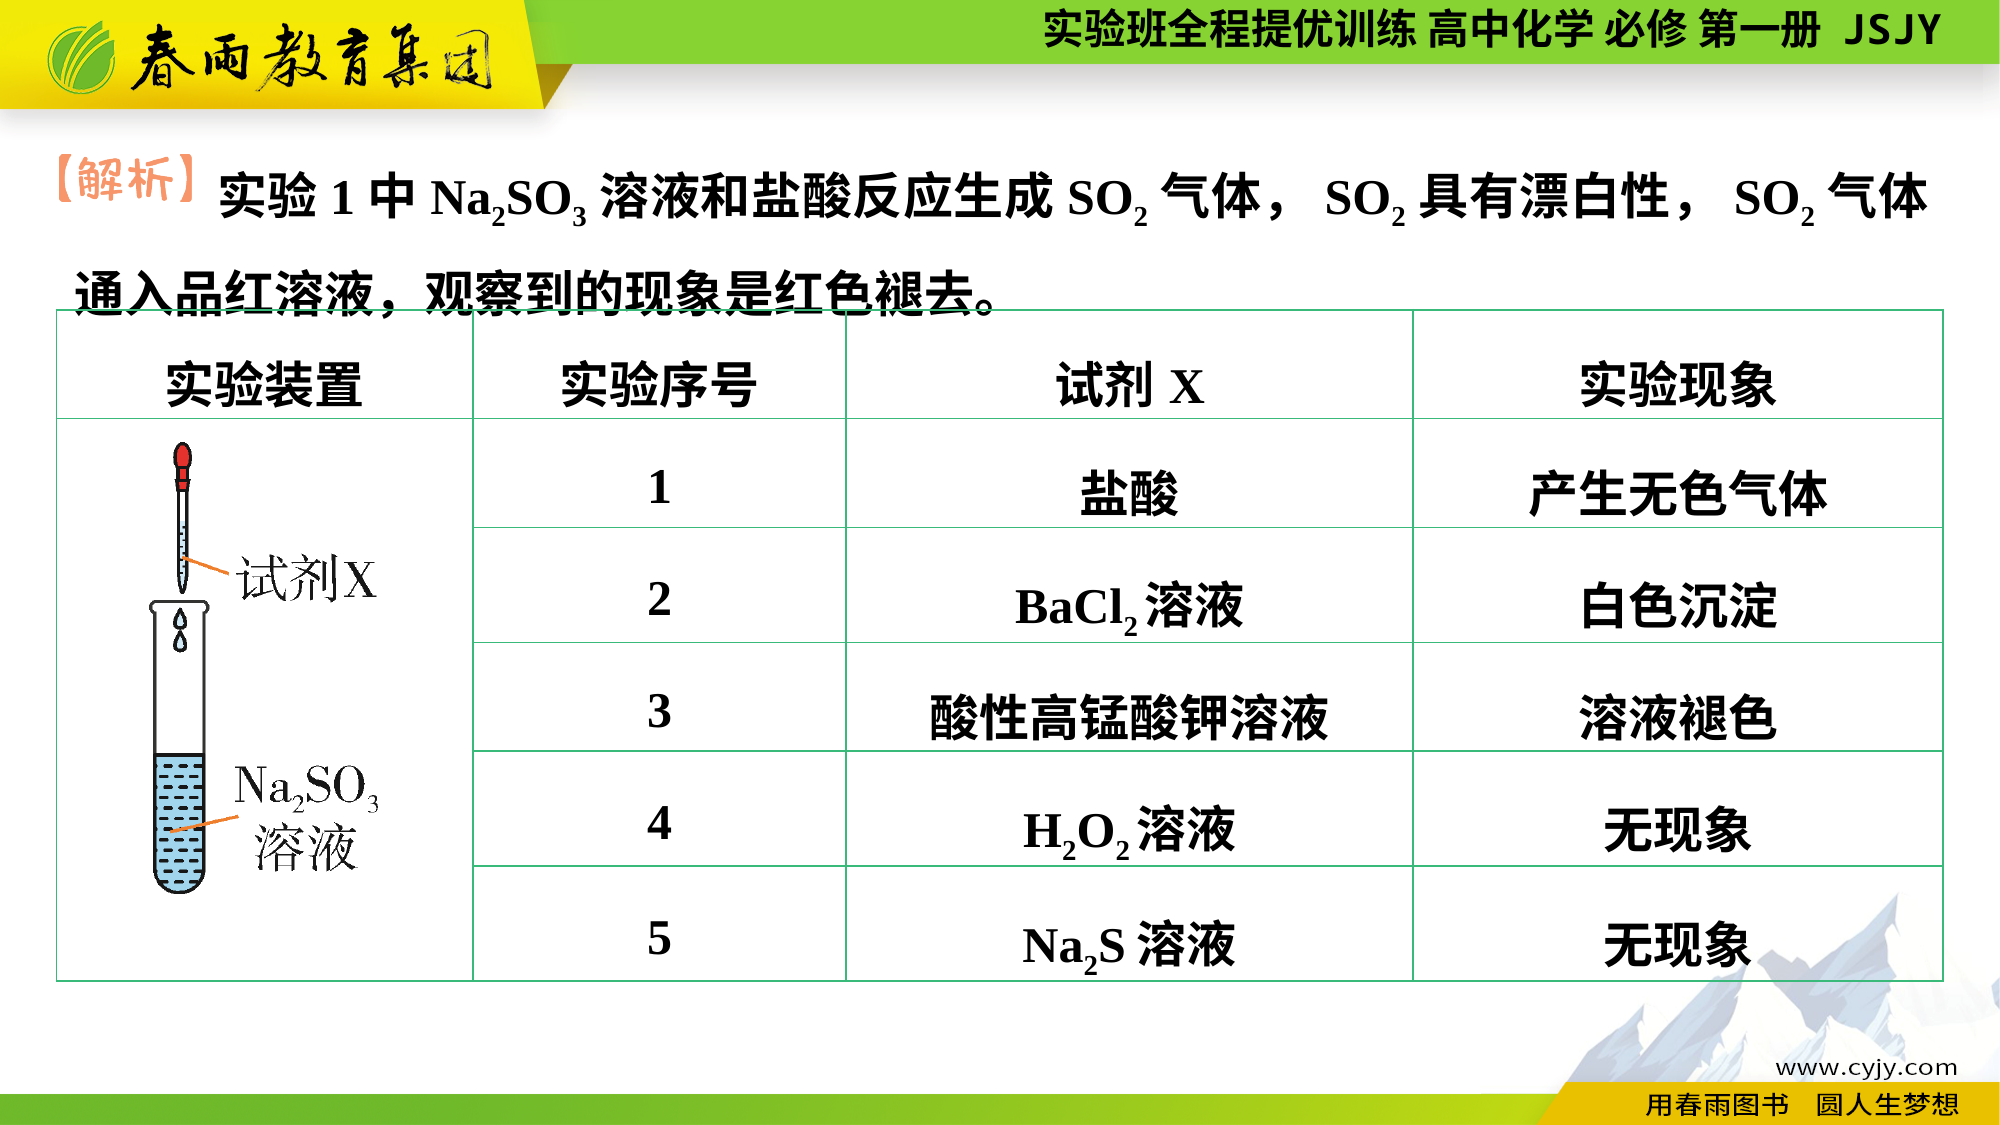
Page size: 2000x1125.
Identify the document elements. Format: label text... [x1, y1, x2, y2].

list 实验1中Na2SO3溶液和盐酸反应生成SO2气体，SO2具有漂白性，SO2气体通入品红溶液，观察到的现象是红色褪去。 [59, 122, 1944, 308]
table_cell 酸性高锰酸钾溶液 [847, 643, 1412, 750]
table_cell 白色沉淀 [1414, 528, 1942, 642]
table_cell BaCl2溶液 [847, 528, 1412, 642]
picture [0, 0, 2000, 1125]
table_cell 3 [474, 643, 845, 750]
table_header 实验装置 [57, 311, 472, 418]
table_cell 无现象 [1414, 867, 1942, 980]
table_cell H2O2溶液 [847, 752, 1412, 865]
table_header 实验序号 [474, 311, 845, 418]
table_cell Na2S溶液 [847, 867, 1412, 980]
table_cell 溶液褪色 [1414, 643, 1942, 750]
table_cell 1 [474, 419, 845, 527]
table_cell 4 [474, 752, 845, 865]
table_header 实验现象 [1414, 311, 1942, 418]
table_cell [57, 419, 472, 980]
table_cell 盐酸 [847, 419, 1412, 527]
table_cell 无现象 [1414, 752, 1942, 865]
table_cell 产生无色气体 [1414, 419, 1942, 527]
table_cell 5 [474, 867, 845, 980]
table_cell 2 [474, 528, 845, 642]
table_header 试剂X [847, 311, 1412, 418]
